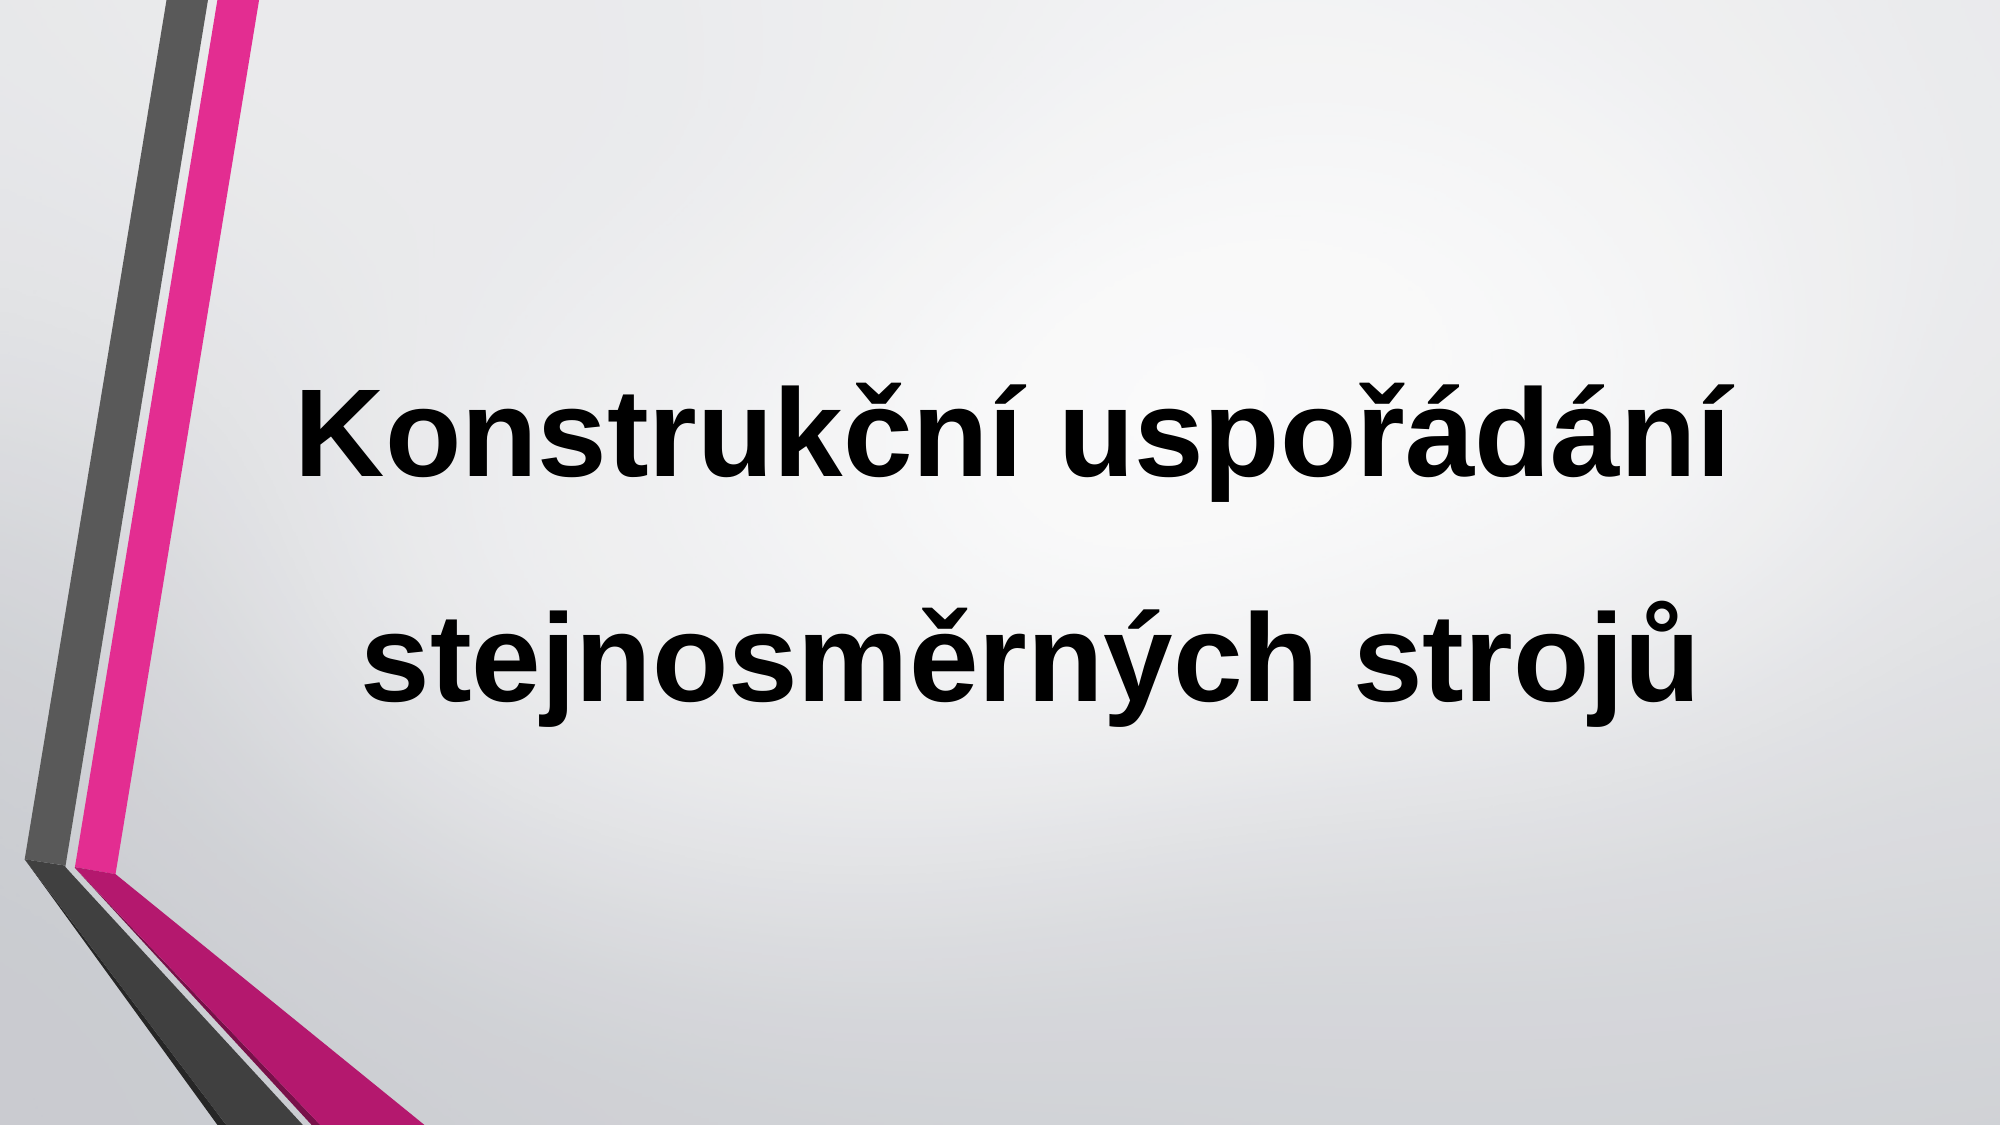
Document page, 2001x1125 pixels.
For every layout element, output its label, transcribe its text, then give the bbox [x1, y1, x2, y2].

title Konstrukční uspořádání stejnosměrných strojů [168, 392, 1894, 610]
